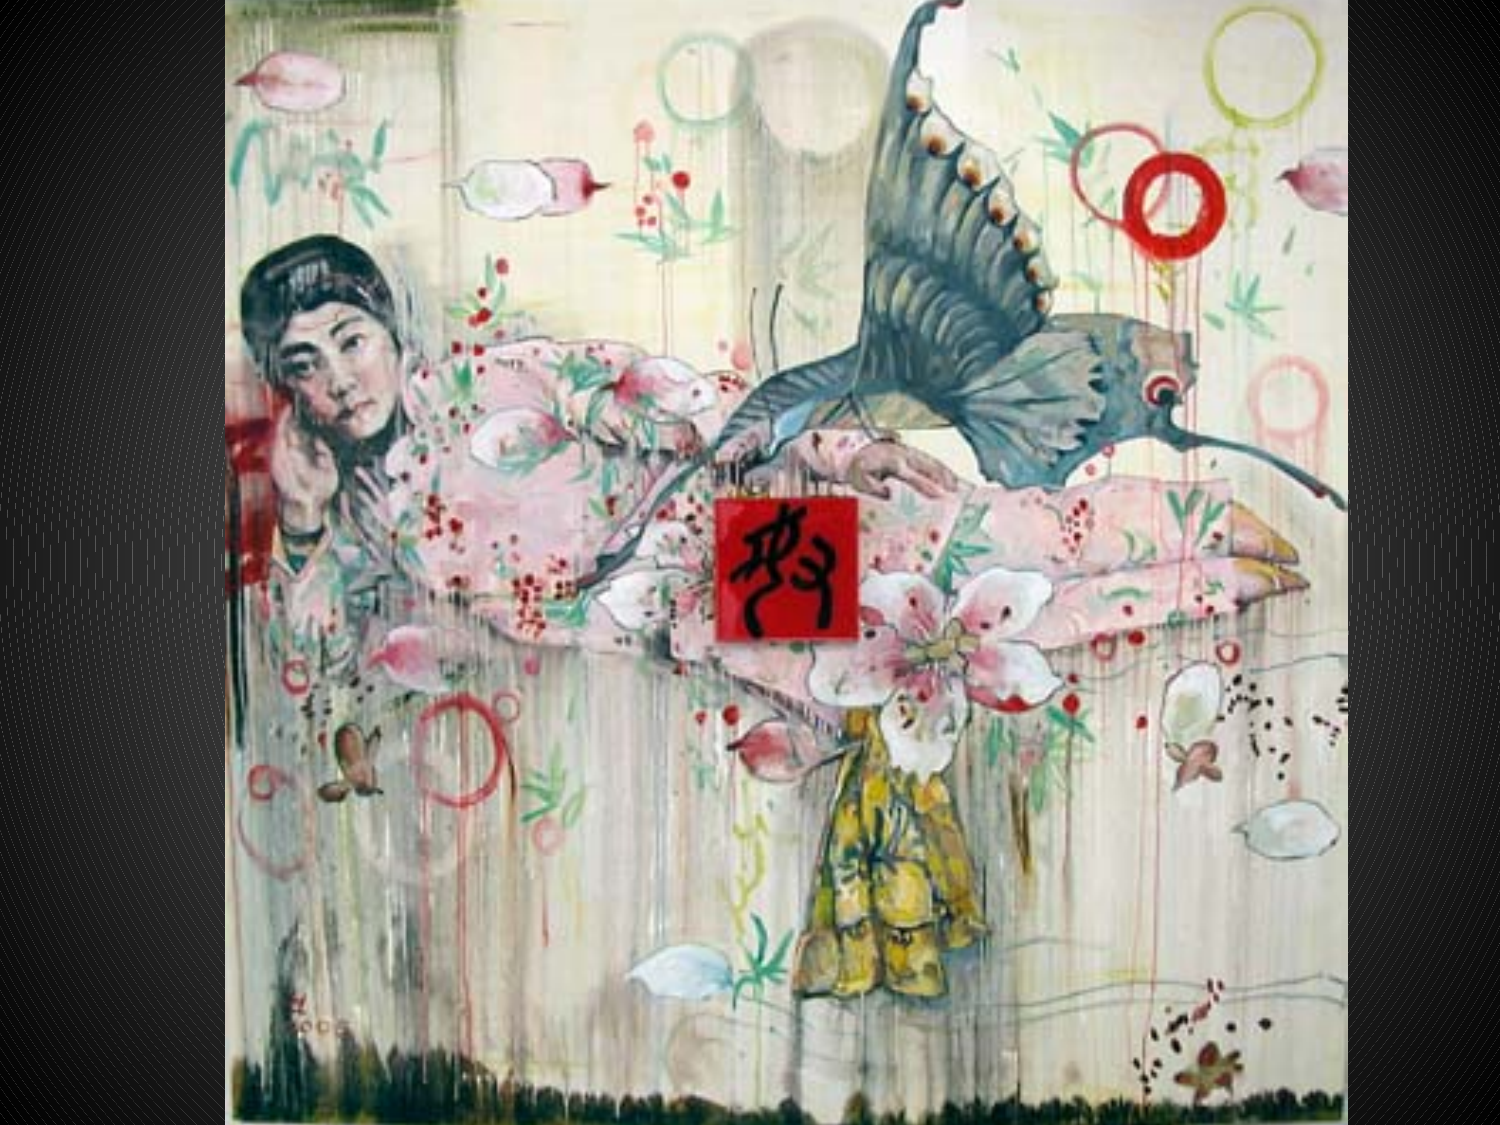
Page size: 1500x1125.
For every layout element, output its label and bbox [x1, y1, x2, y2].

picture [224, 0, 1348, 1125]
